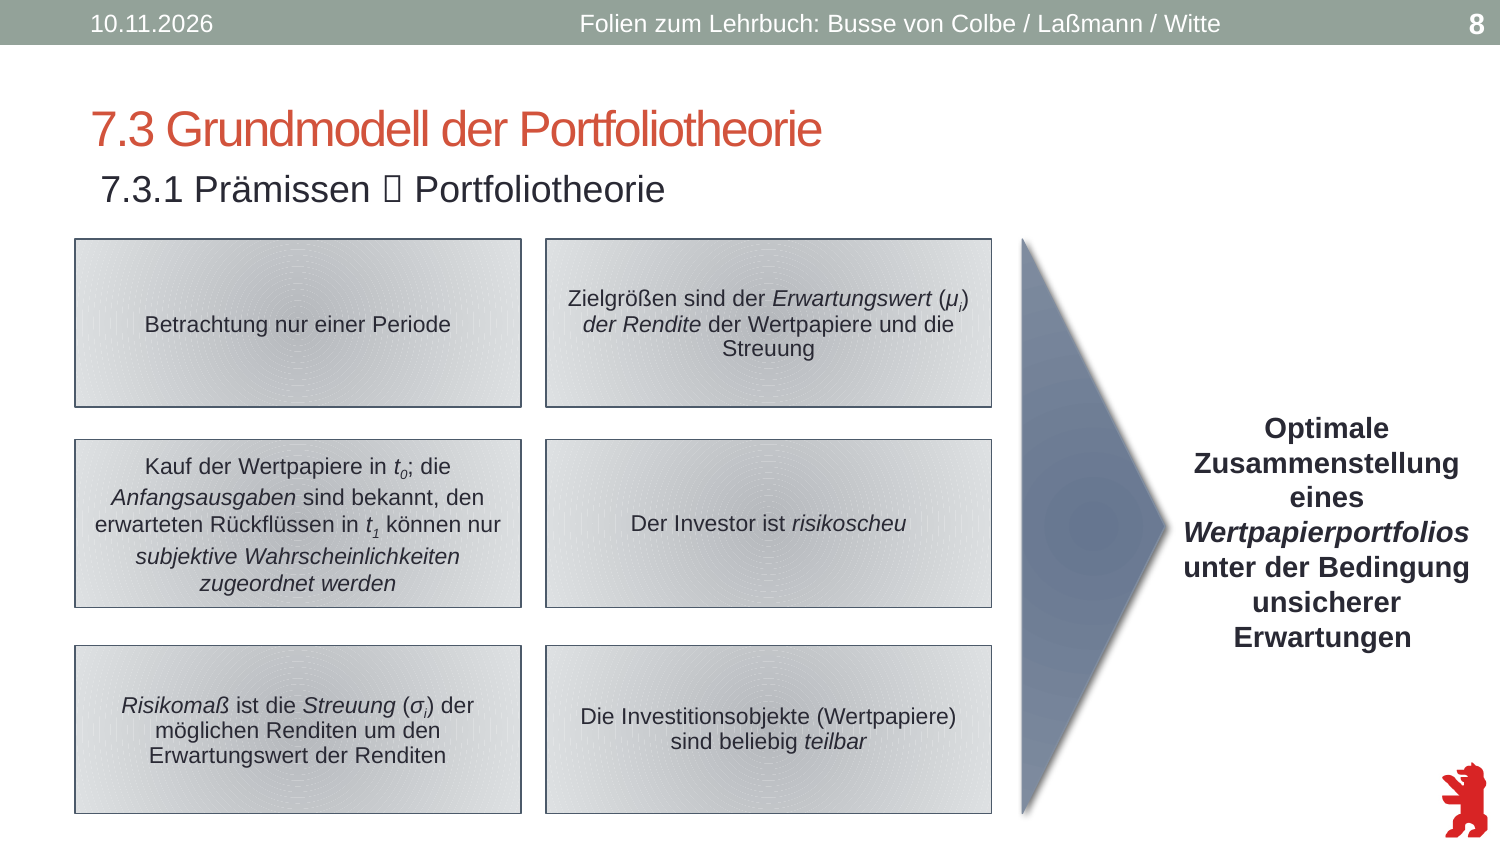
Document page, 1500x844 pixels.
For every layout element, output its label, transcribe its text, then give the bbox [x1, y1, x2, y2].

text_box [1021, 238, 1166, 815]
text_box Kauf der Wertpapiere in t0; die Anfangsausgaben sind bekannt, den erwarteten Rückflüssen in t1 können nur subjektive Wahrscheinlichkeiten zugeordnet werden [74, 439, 522, 608]
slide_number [75, 2, 550, 43]
text_box Optimale Zusammenstellung eines Wertpapierportfolios unter der Bedingung unsicherer Erwartungen [1168, 401, 1486, 661]
text_box Der Investor ist risikoscheu [545, 439, 992, 608]
footer Folien zum Lehrbuch: Busse von Colbe / Laßmann / Witte [562, 2, 1238, 43]
text_box 7.3.1 Prämissen  Portfoliotheorie [85, 157, 681, 217]
text_box Zielgrößen sind der Erwartungswert (μi) der Rendite der Wertpapiere und die Streuung [545, 238, 992, 408]
text_box Risikomaß ist die Streuung (σi) der möglichen Renditen um den Erwartungswert der Renditen [74, 645, 522, 814]
slide_number 8 [1325, 2, 1500, 43]
title 7.3 Grundmodell der Portfoliotheorie [75, 65, 1425, 188]
text_box Betrachtung nur einer Periode [74, 238, 522, 408]
text_box Die Investitionsobjekte (Wertpapiere) sind beliebig teilbar [545, 645, 992, 814]
picture [1434, 760, 1500, 844]
